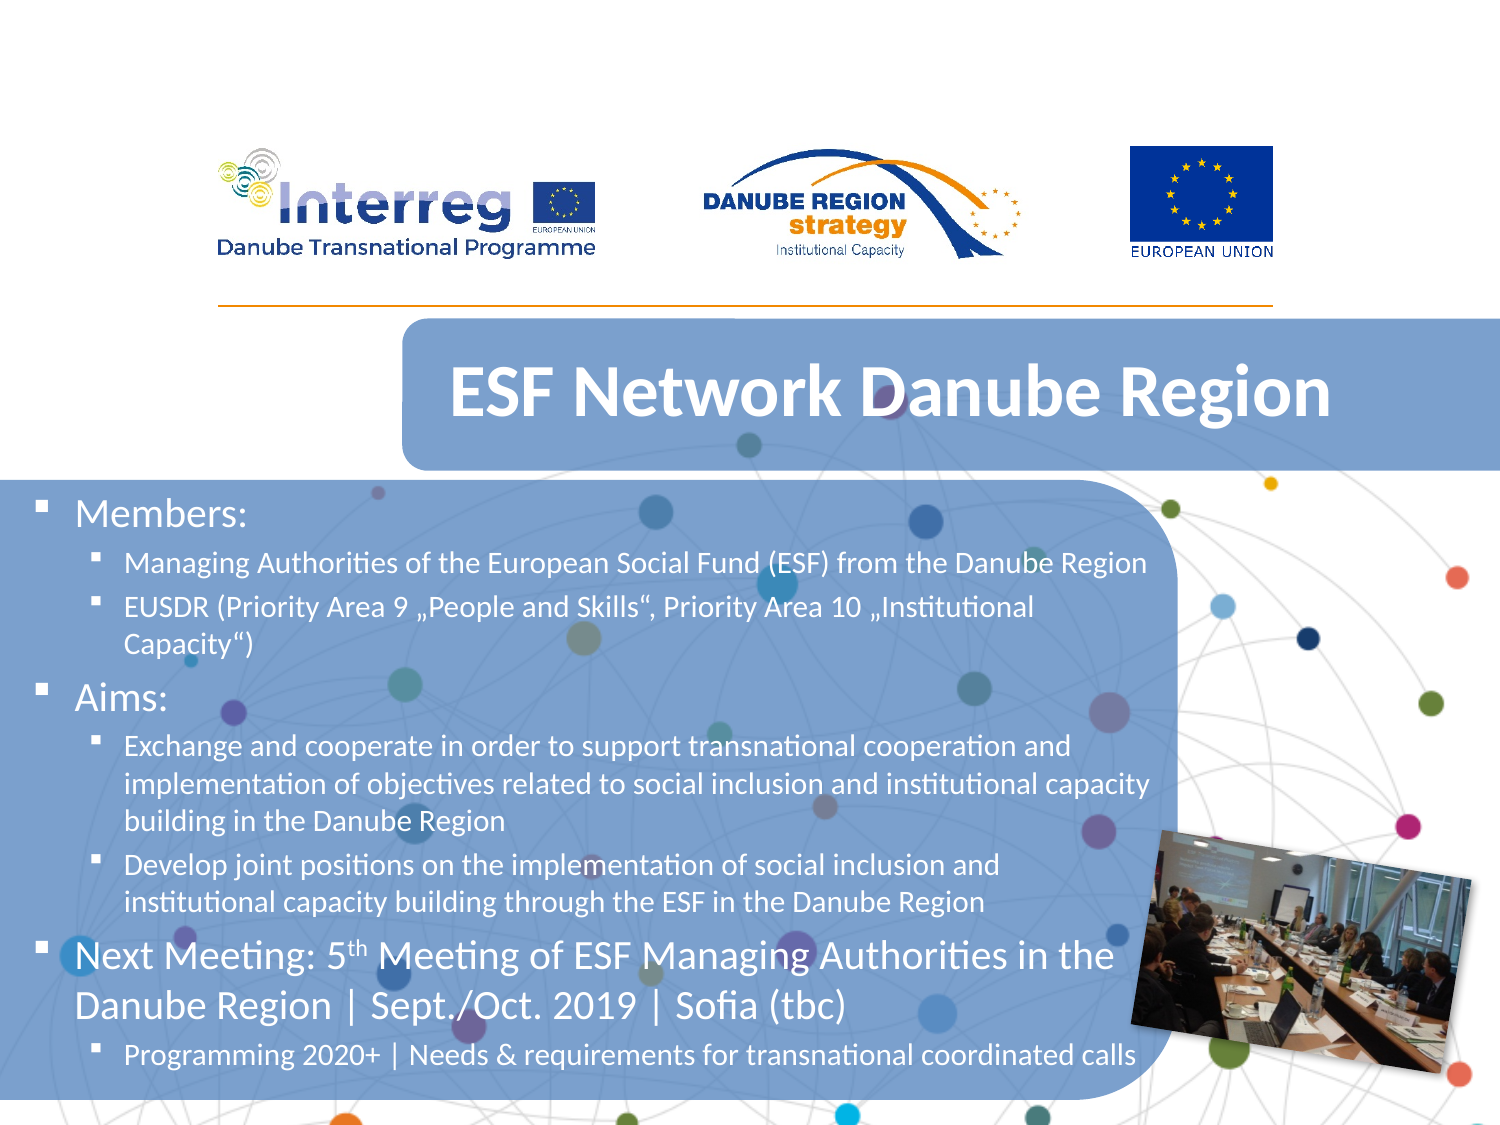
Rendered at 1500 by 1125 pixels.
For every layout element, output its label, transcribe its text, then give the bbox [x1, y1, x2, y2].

title ESF Network Danube Region [360, 333, 1424, 384]
picture [0, 384, 1500, 1125]
text_box [402, 316, 1500, 384]
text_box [218, 131, 1273, 275]
